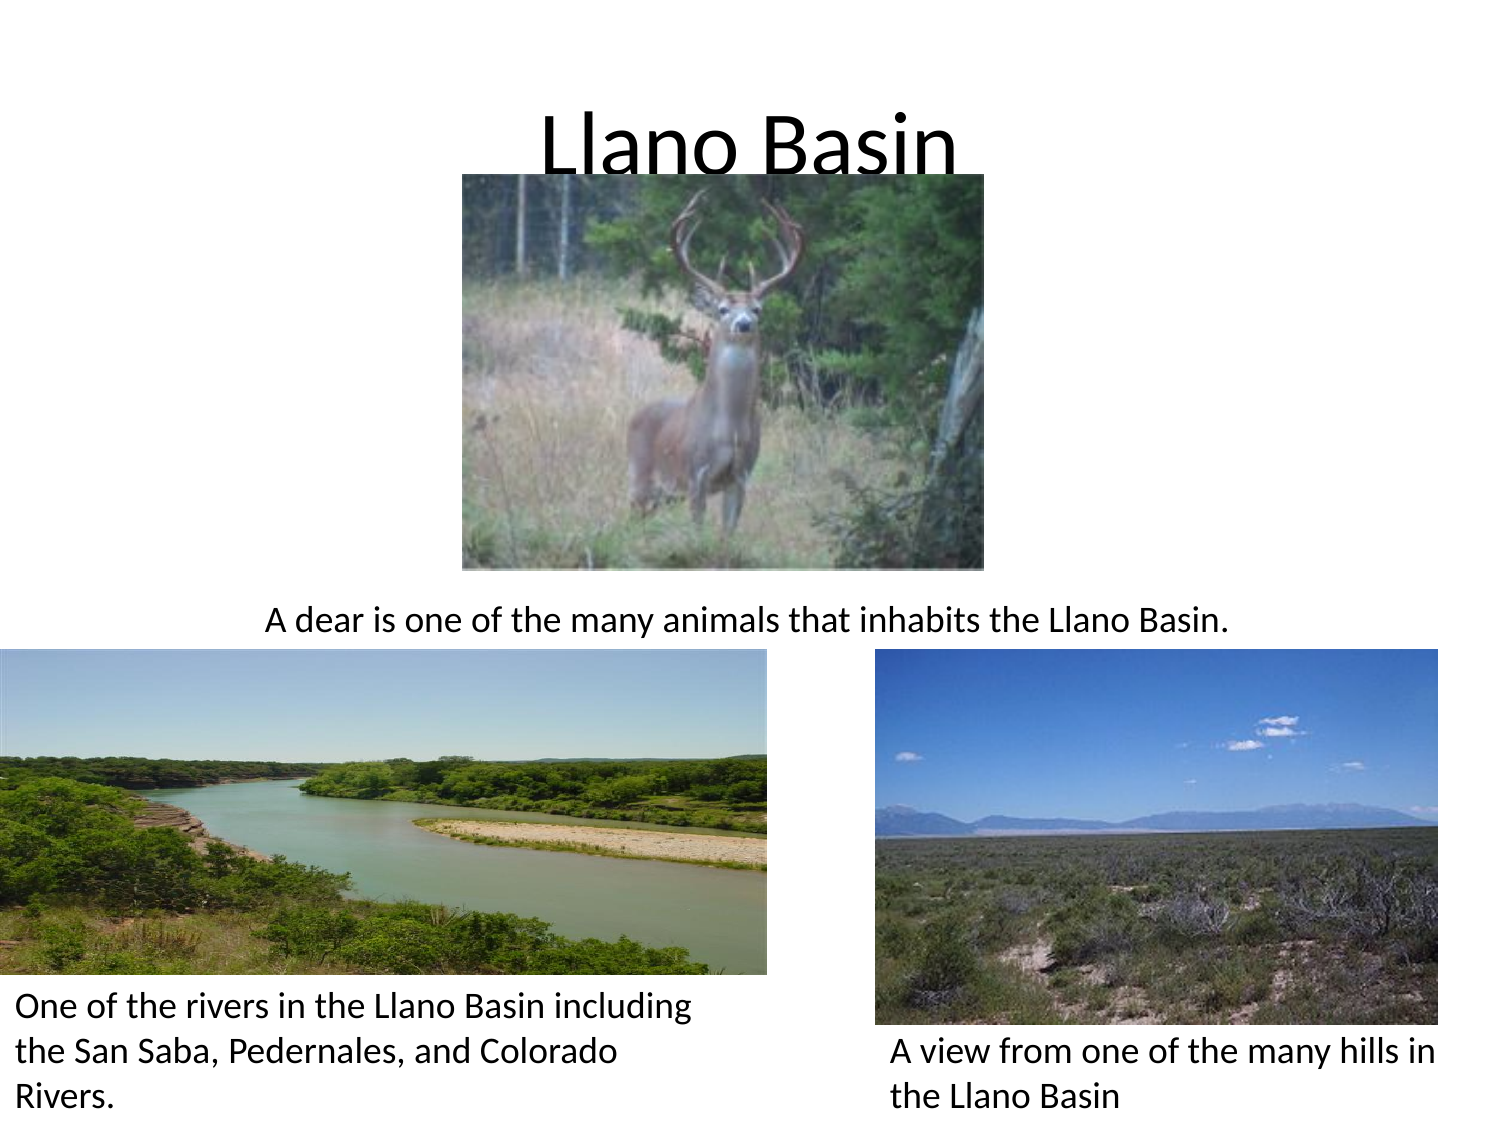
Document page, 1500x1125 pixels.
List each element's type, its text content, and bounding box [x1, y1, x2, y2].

picture [0, 649, 767, 976]
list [462, 174, 984, 572]
text_box A view from one of the many hills in the Llano Basin [874, 1018, 1475, 1124]
text_box One of the rivers in the Llano Basin including the San Saba, Pedernales, and Colorado Rivers. [0, 984, 713, 1124]
text_box A dear is one of the many animals that inhabits the Llano Basin. [249, 587, 1250, 648]
title Llano Basin [75, 45, 1425, 233]
picture [874, 649, 1438, 1025]
